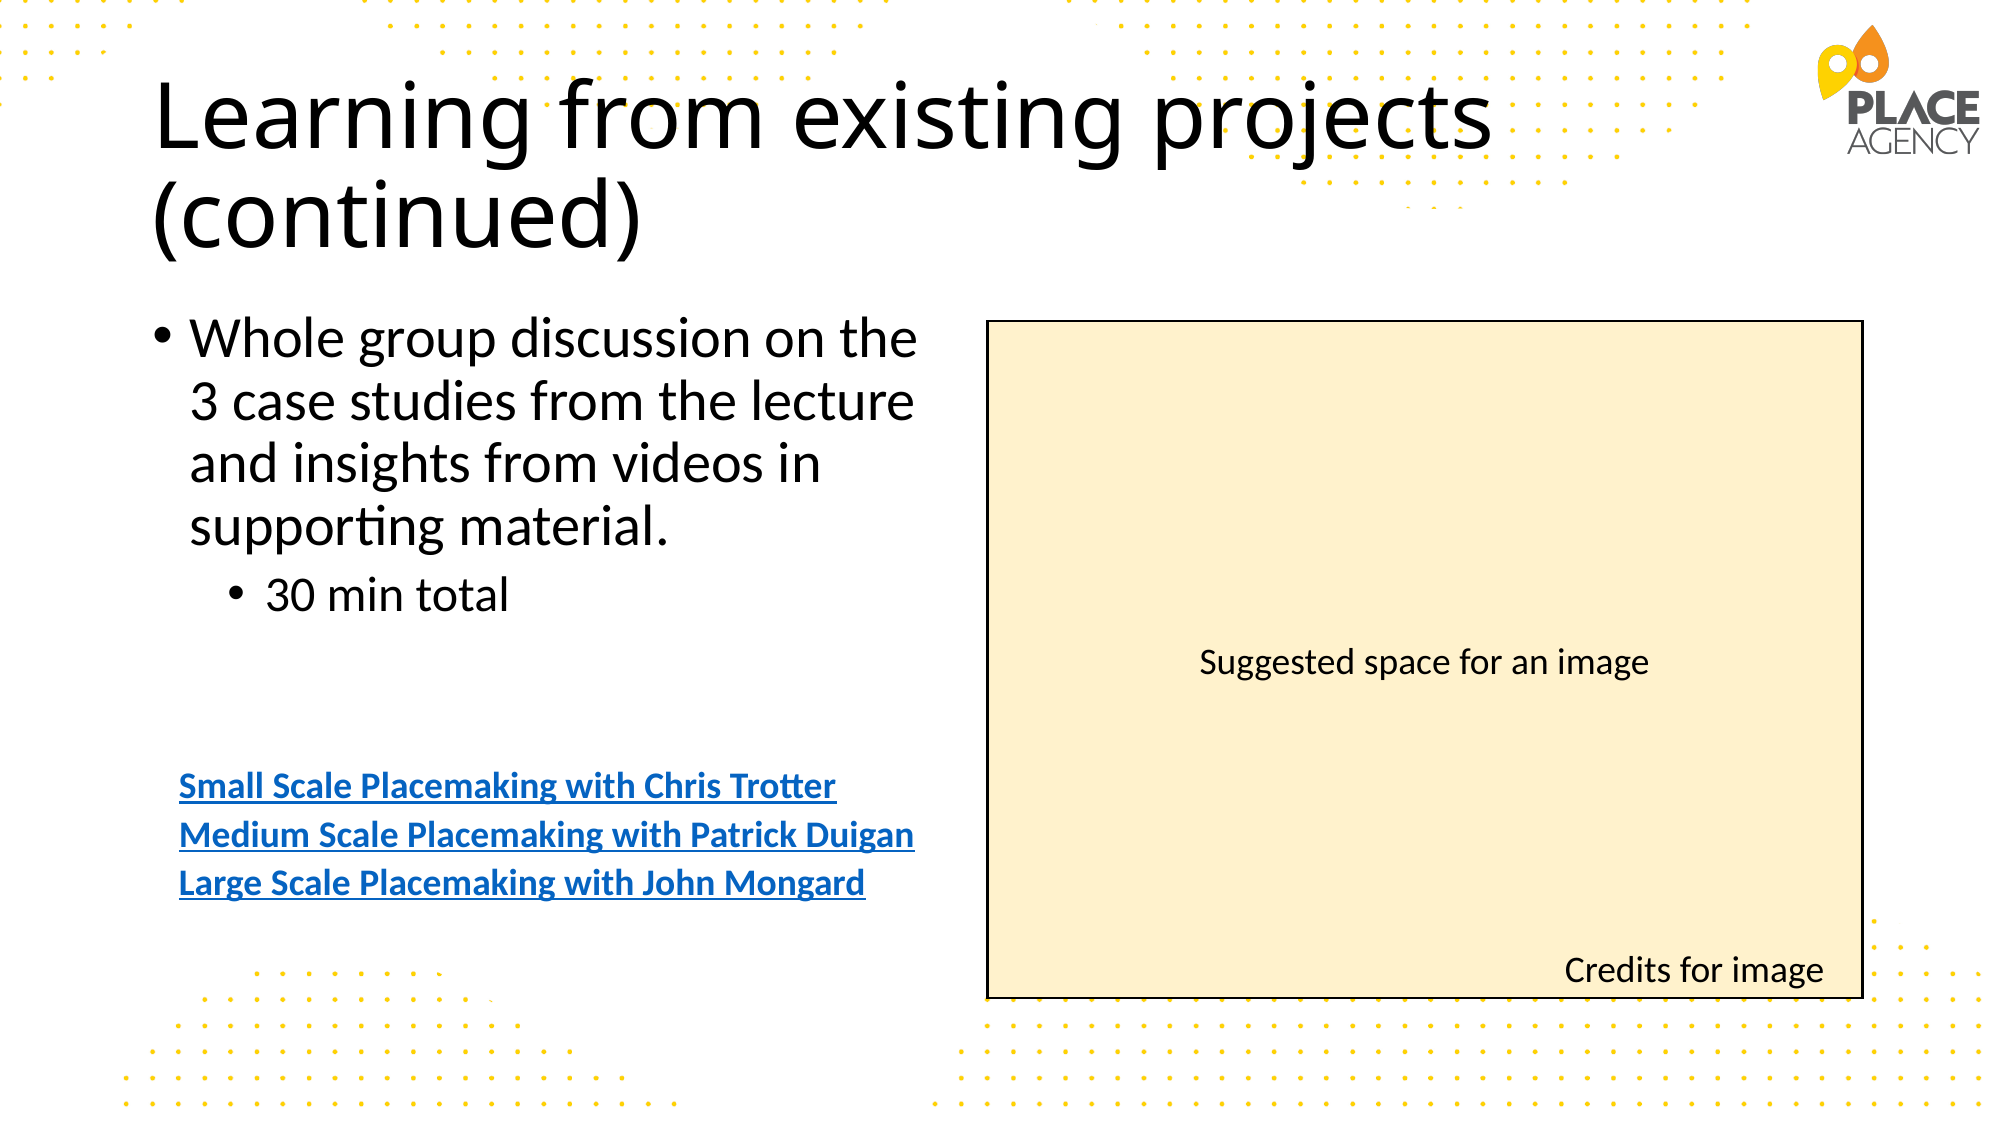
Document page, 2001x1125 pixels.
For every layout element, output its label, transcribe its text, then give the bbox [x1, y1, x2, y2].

text_box Credits for image [1550, 937, 1840, 998]
table_cell Medium Scale Placemaking with Patrick Duigan [169, 819, 969, 864]
table_header Small Scale Placemaking with Chris Trotter [169, 769, 969, 813]
list Whole group discussion on the 3 case studies from the lecture and insights from videos in supporting material. 30 min total [137, 299, 940, 707]
picture [0, 0, 2000, 1125]
table_cell Large Scale Placemaking with John Mongard [169, 865, 969, 912]
title Learning from existing projects (continued) [137, 59, 1863, 278]
text_box Suggested space for an image [986, 320, 1864, 999]
